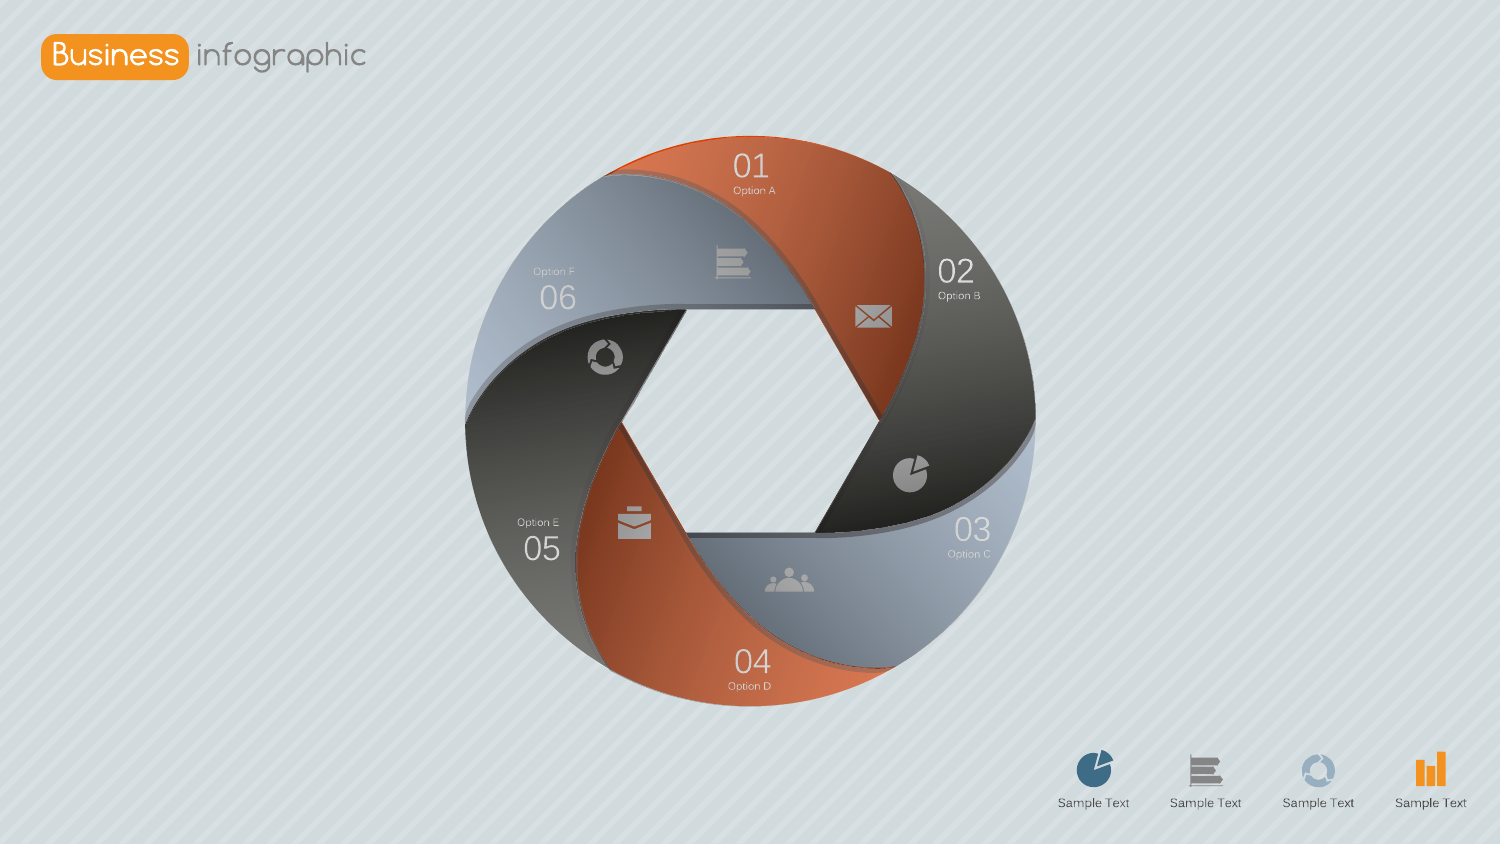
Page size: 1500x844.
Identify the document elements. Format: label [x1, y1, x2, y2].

text_box [422, 126, 1078, 718]
